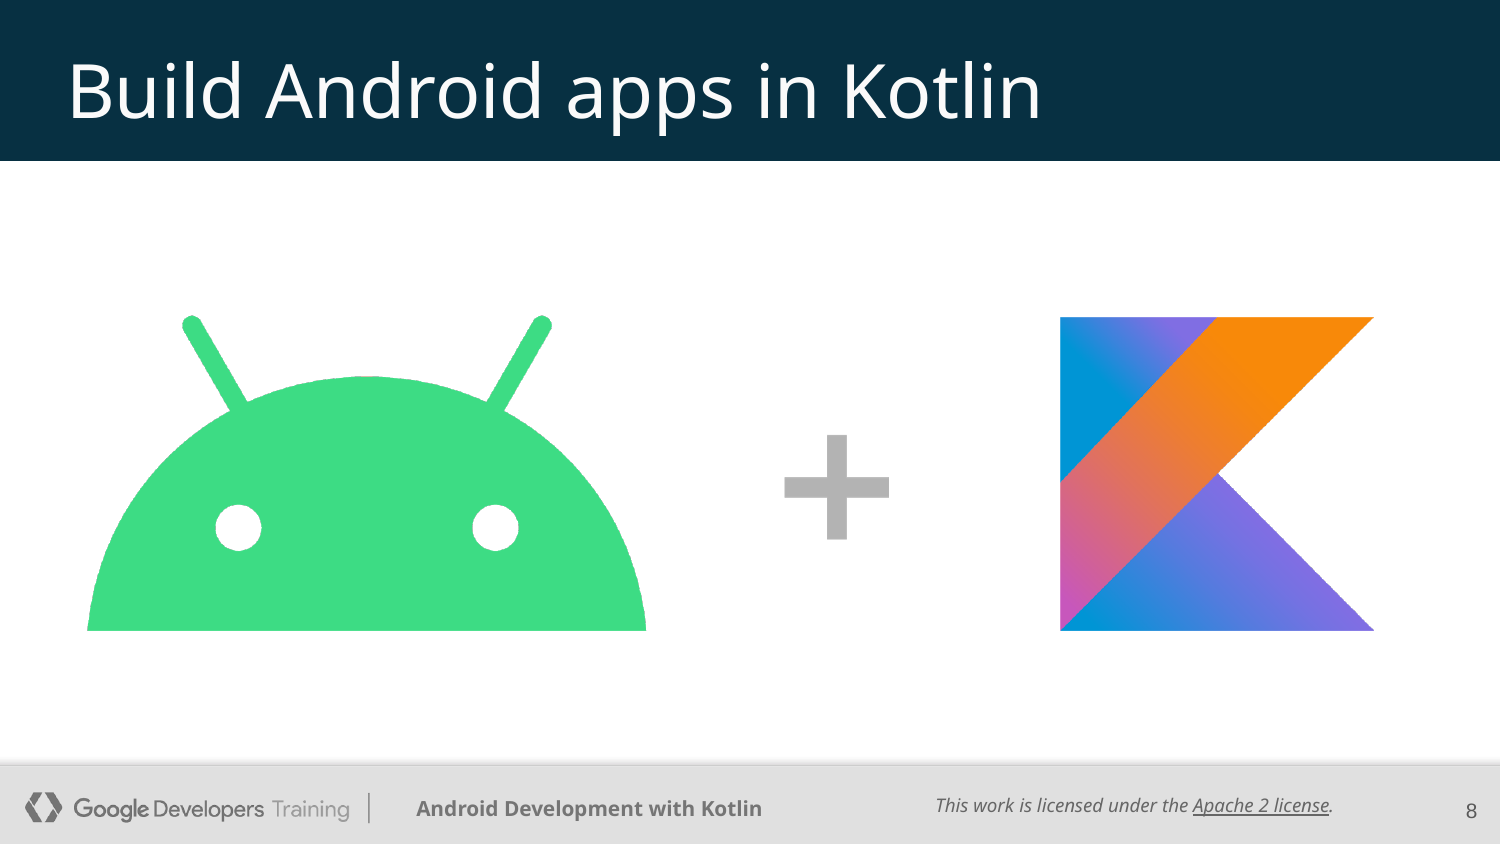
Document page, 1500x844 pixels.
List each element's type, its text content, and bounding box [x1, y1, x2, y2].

title Build Android apps in Kotlin [51, 28, 1449, 122]
slide_number ‹#› [1402, 777, 1493, 842]
picture [0, 161, 1500, 844]
